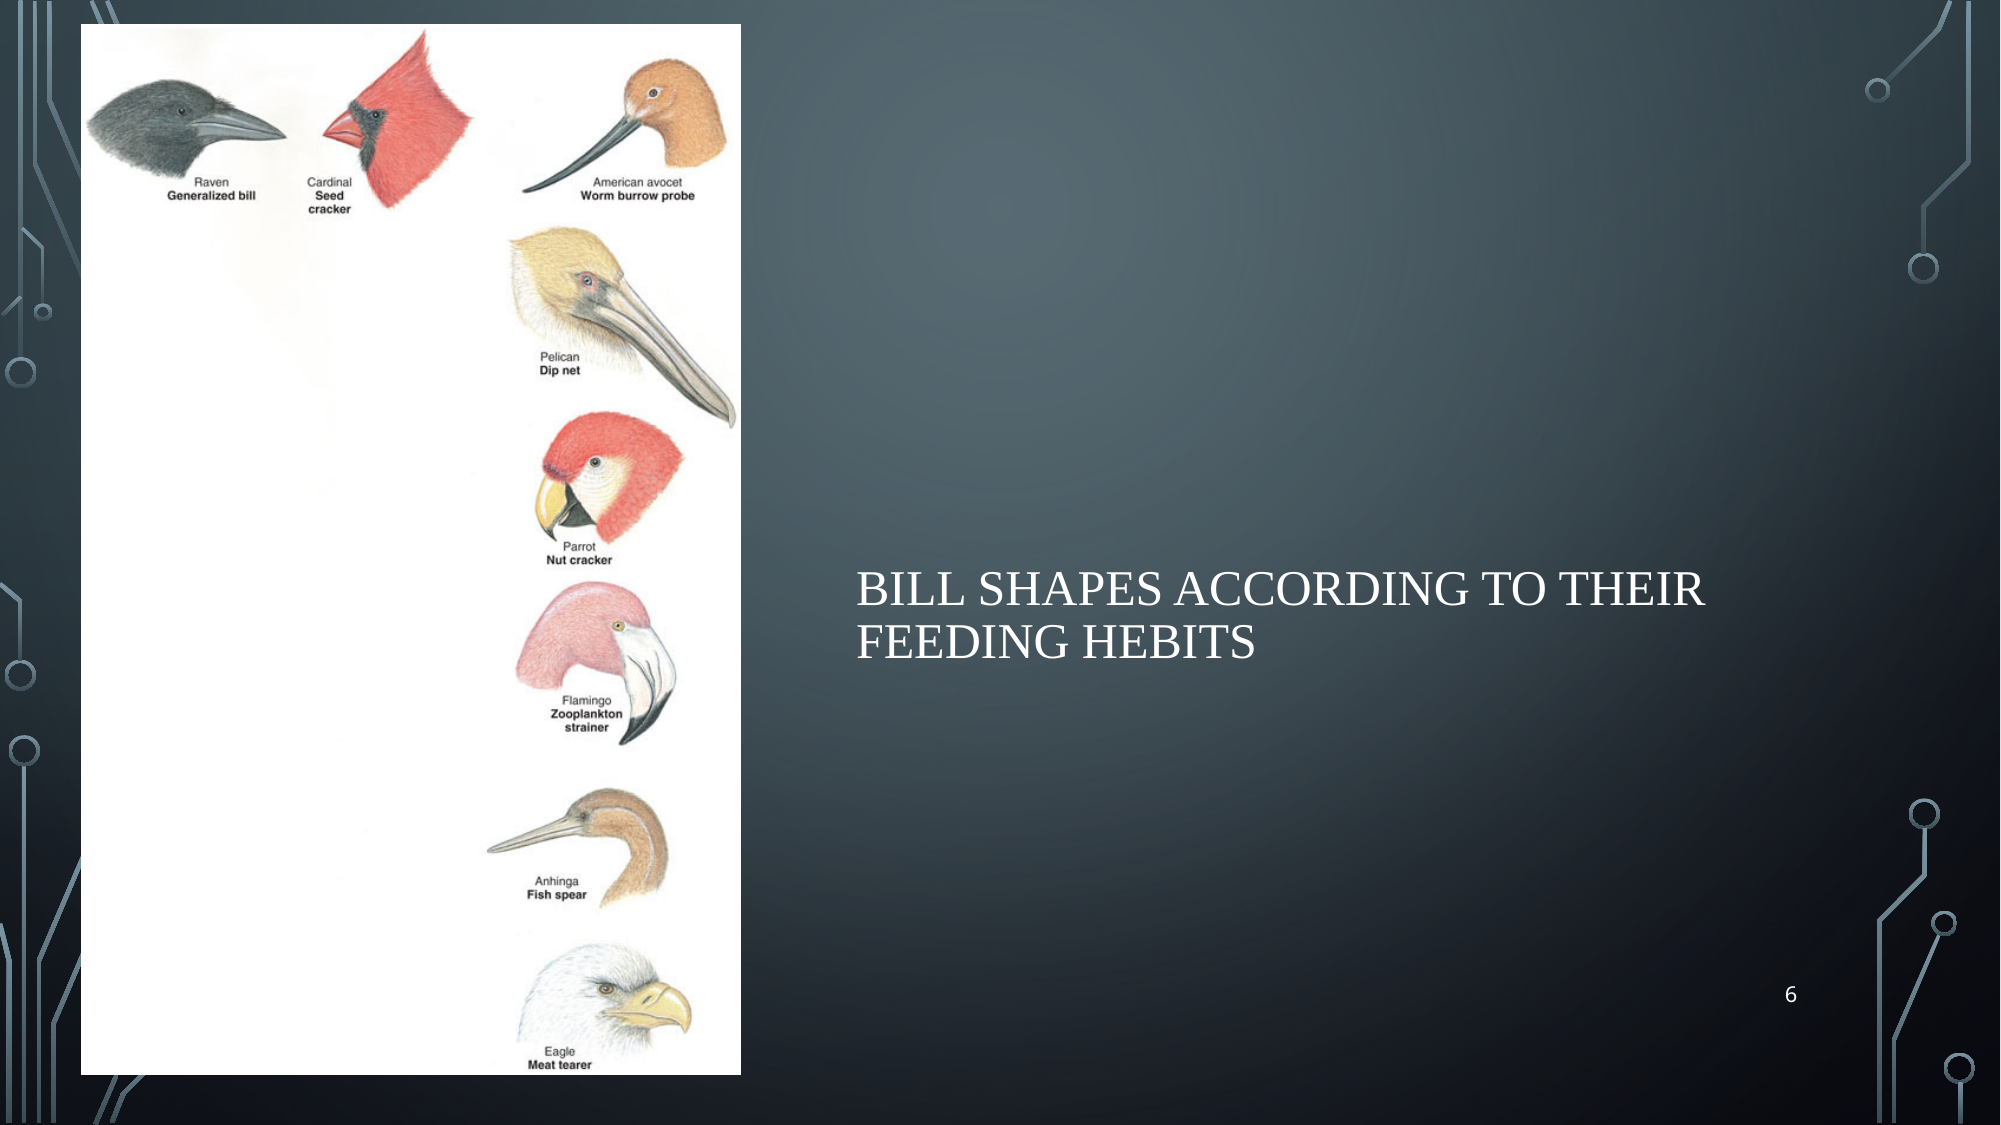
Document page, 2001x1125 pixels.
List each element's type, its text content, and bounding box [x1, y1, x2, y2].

slide_number 6 [1685, 965, 1813, 1025]
title Bill shapes according to their feeding hebits [841, 507, 1866, 725]
picture [81, 24, 741, 1076]
